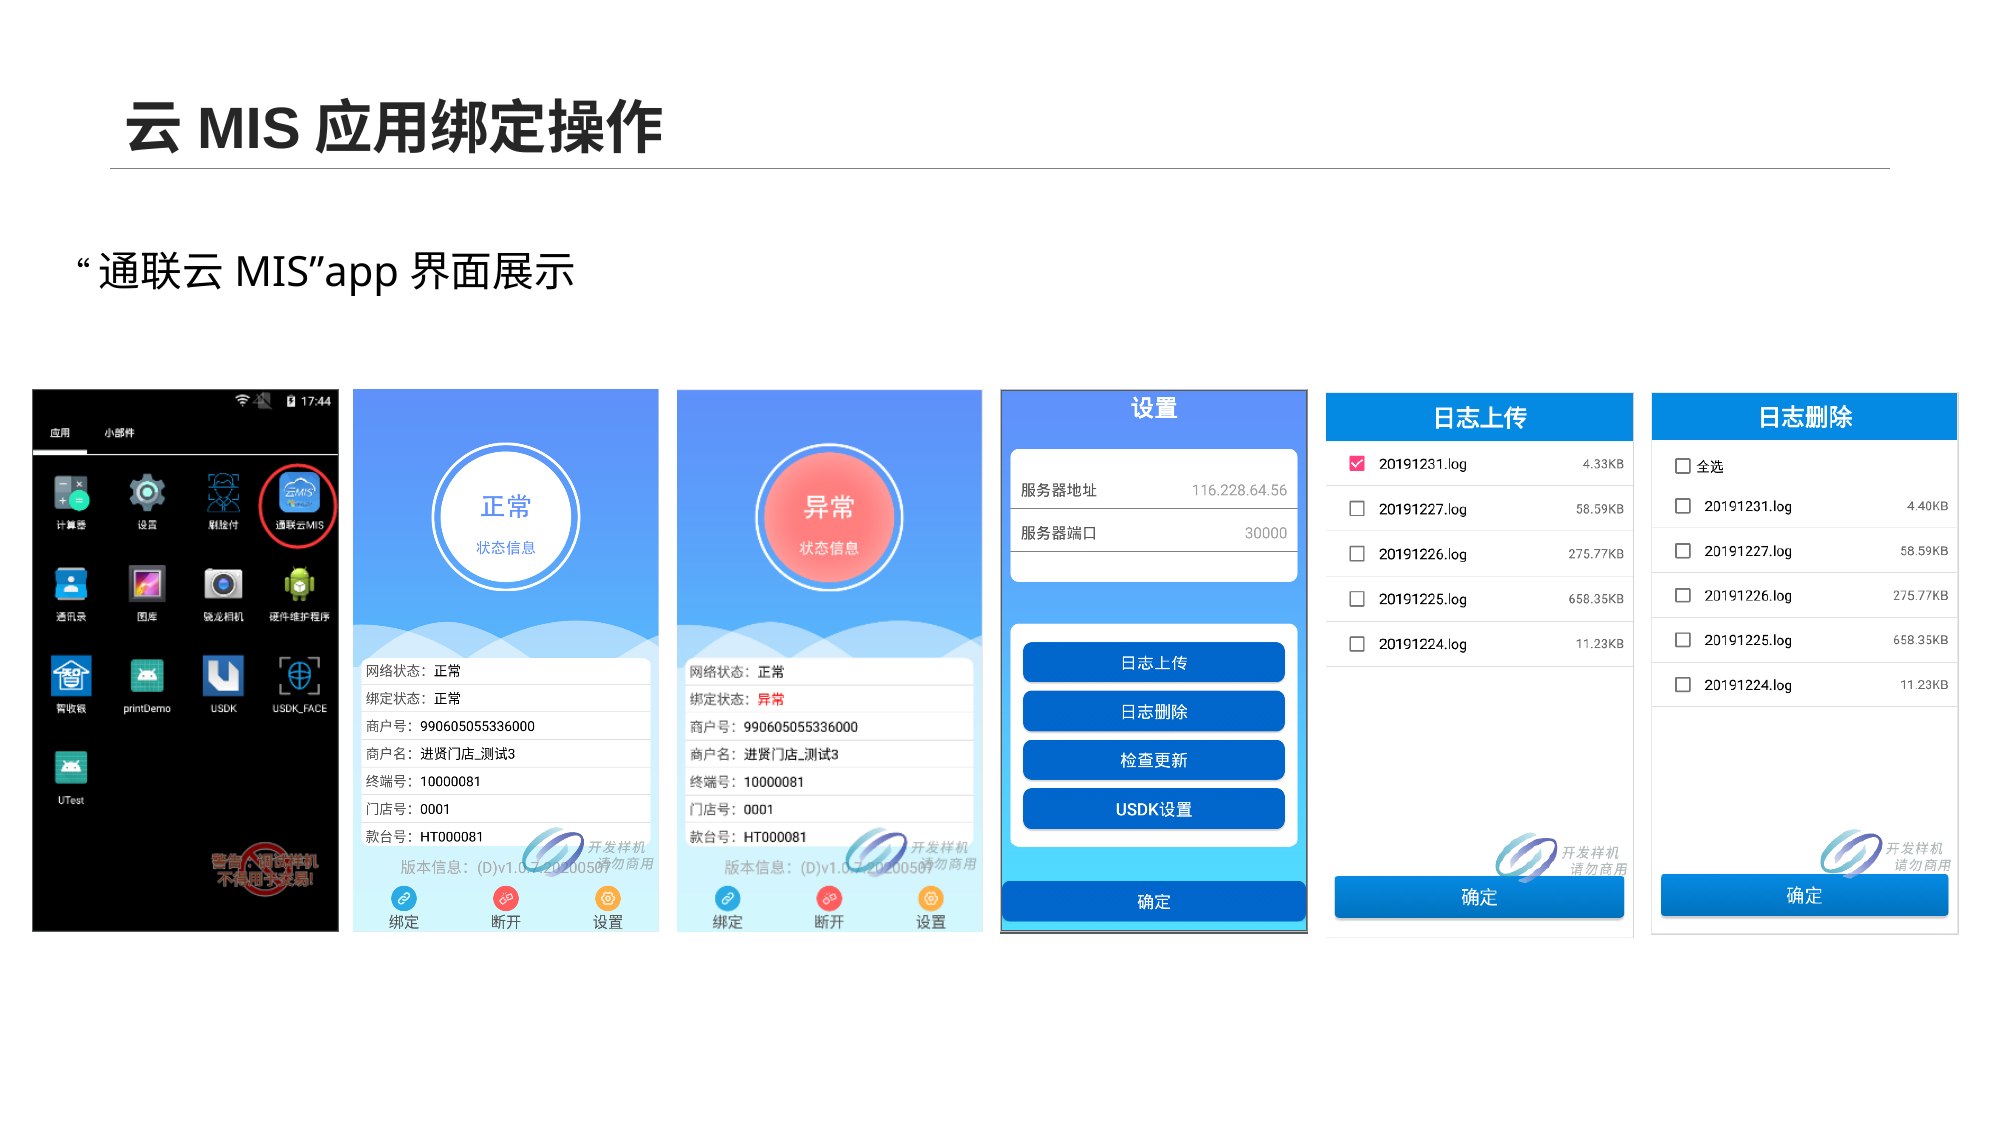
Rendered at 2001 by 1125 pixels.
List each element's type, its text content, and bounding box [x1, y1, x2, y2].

picture [32, 389, 339, 932]
picture [677, 389, 983, 932]
picture [353, 389, 659, 932]
text_box 云MIS应用绑定操作 [109, 0, 1890, 169]
picture [1000, 389, 1308, 934]
picture [1651, 392, 1959, 935]
text_box “通联云MIS”app界面展示 [43, 212, 1959, 363]
picture [1326, 392, 1634, 938]
